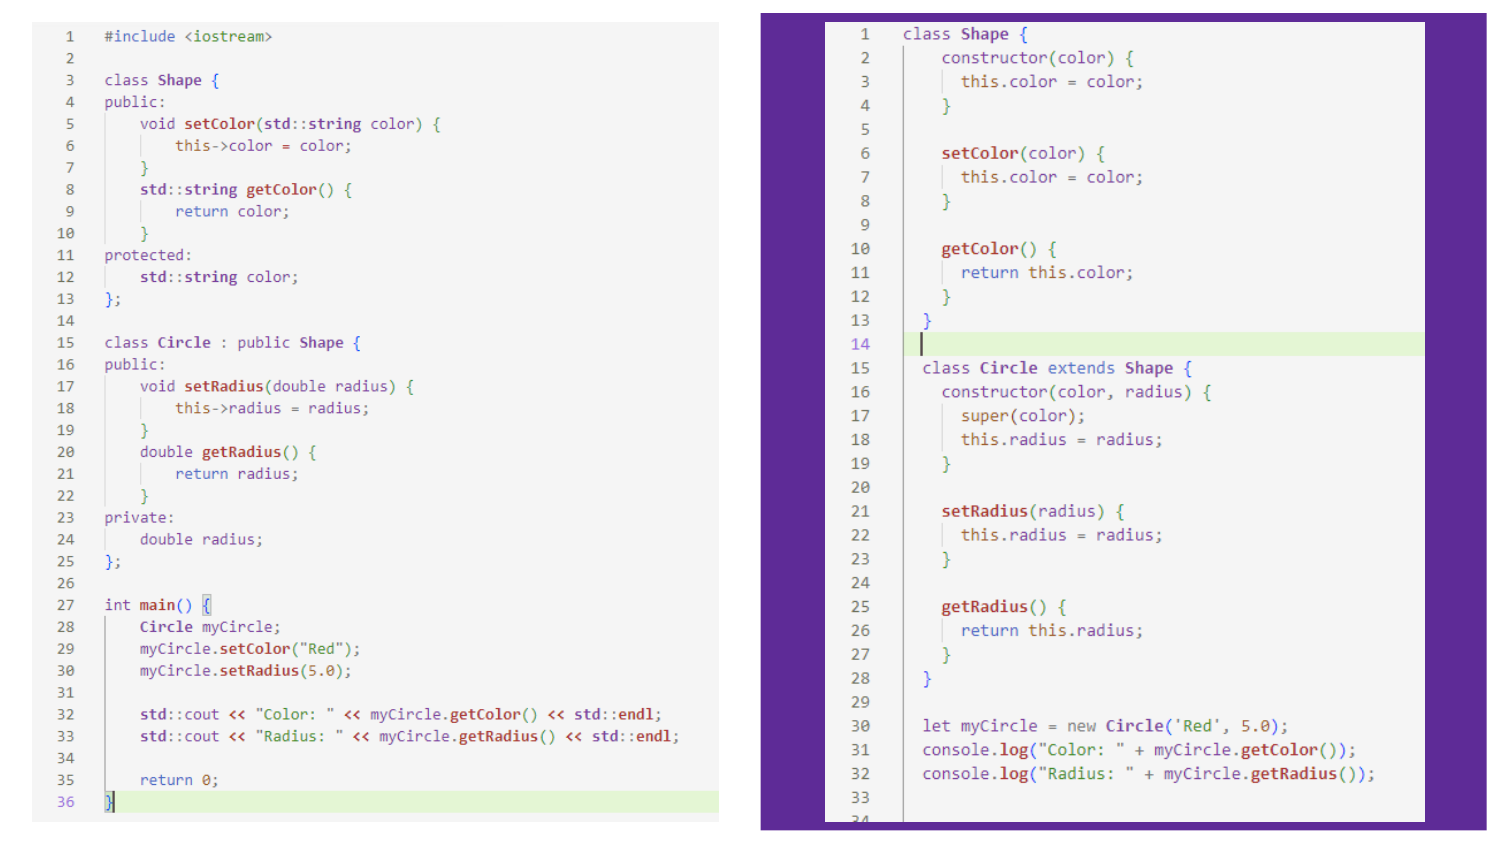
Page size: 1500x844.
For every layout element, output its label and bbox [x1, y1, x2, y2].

picture [825, 22, 1425, 822]
picture [31, 22, 719, 822]
